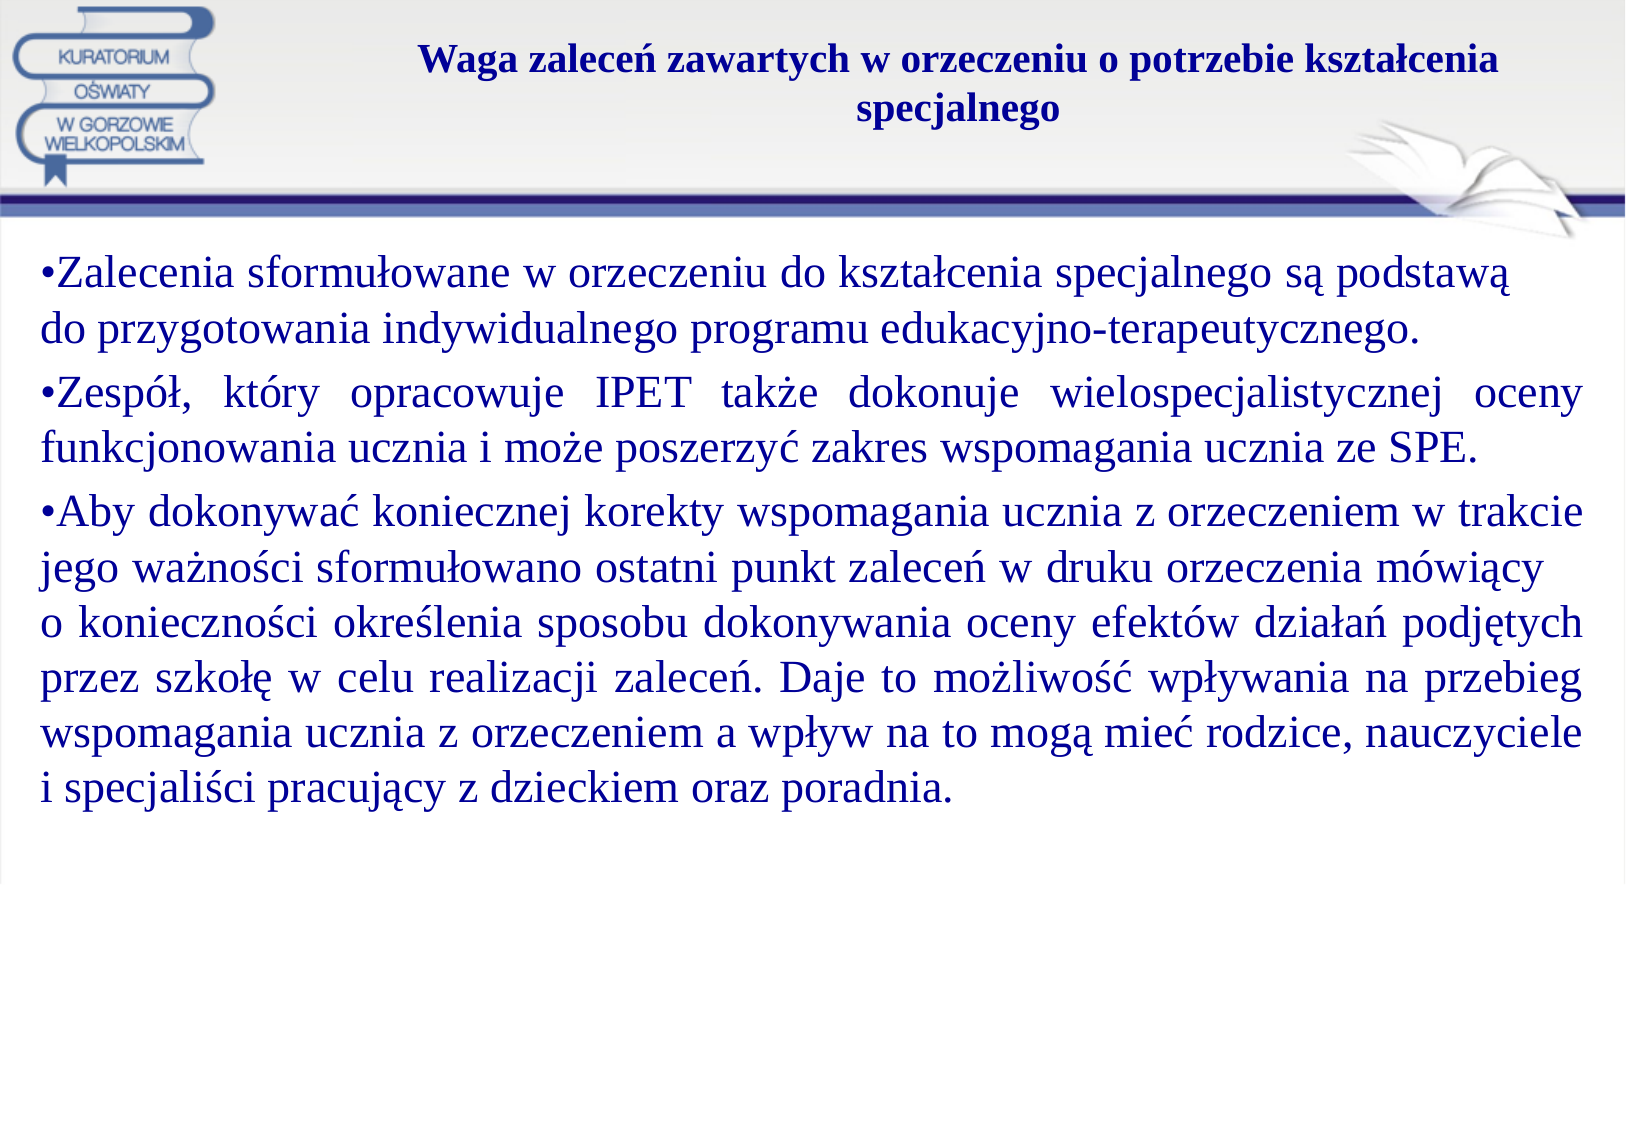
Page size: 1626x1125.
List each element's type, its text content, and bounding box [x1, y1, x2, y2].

title Waga zaleceń zawartych w orzeczeniu o potrzebie kształcenia specjalnego [317, 23, 1600, 176]
picture [0, 0, 1626, 1125]
list •Zalecenia sformułowane w orzeczeniu do kształcenia specjalnego są podstawą do przygotowania indywidualnego programu edukacyjno-terapeutycznego. •Zespół, który opracowuje IPET także dokonuje wielospecjalistycznej oceny funkcjonowania ucznia i może poszerzyć zakres wspomagania ucznia ze SPE. •Aby dokonywać koniecznej korekty wspomagania ucznia z orzeczeniem w trakcie jego ważności sformułowano ostatni punkt zaleceń w druku orzeczenia mówiący o konieczności określenia sposobu dokonywania oceny efektów działań podjętych przez szkołę w celu realizacji zaleceń. Daje to możliwość wpływania na przebieg wspomagania ucznia z orzeczeniem a wpływ na to mogą mieć rodzice, nauczyciele i specjaliści pracujący z dzieckiem oraz poradnia. [25, 234, 1600, 938]
